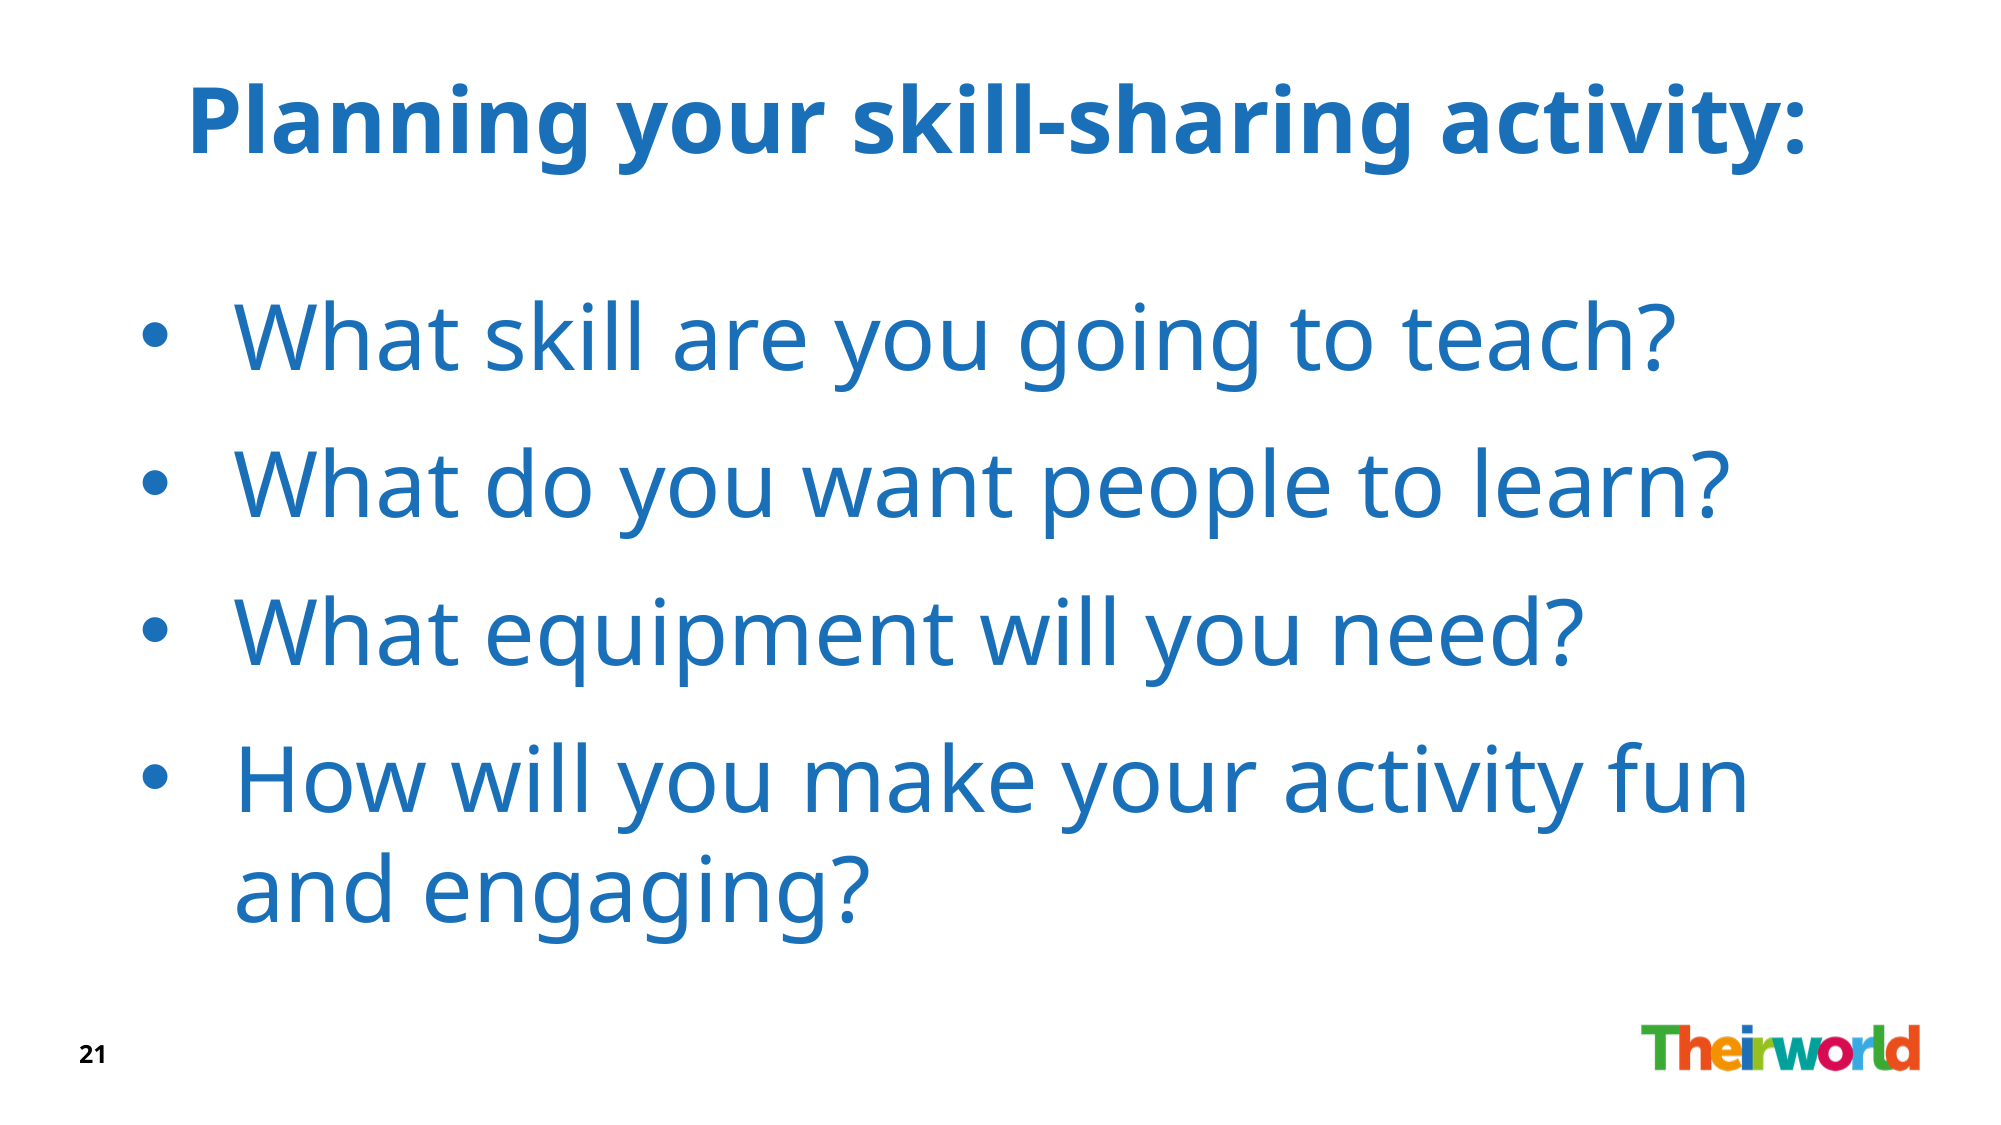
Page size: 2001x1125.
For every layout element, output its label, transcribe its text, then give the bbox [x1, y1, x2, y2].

text_box What skill are you going to teach? What do you want people to learn? What equipment will you need? How will you make your activity fun and engaging? [124, 271, 1876, 949]
slide_number 21 [79, 1023, 190, 1073]
picture [1633, 1014, 1928, 1082]
title Planning your skill-sharing activity: [170, 54, 1921, 258]
